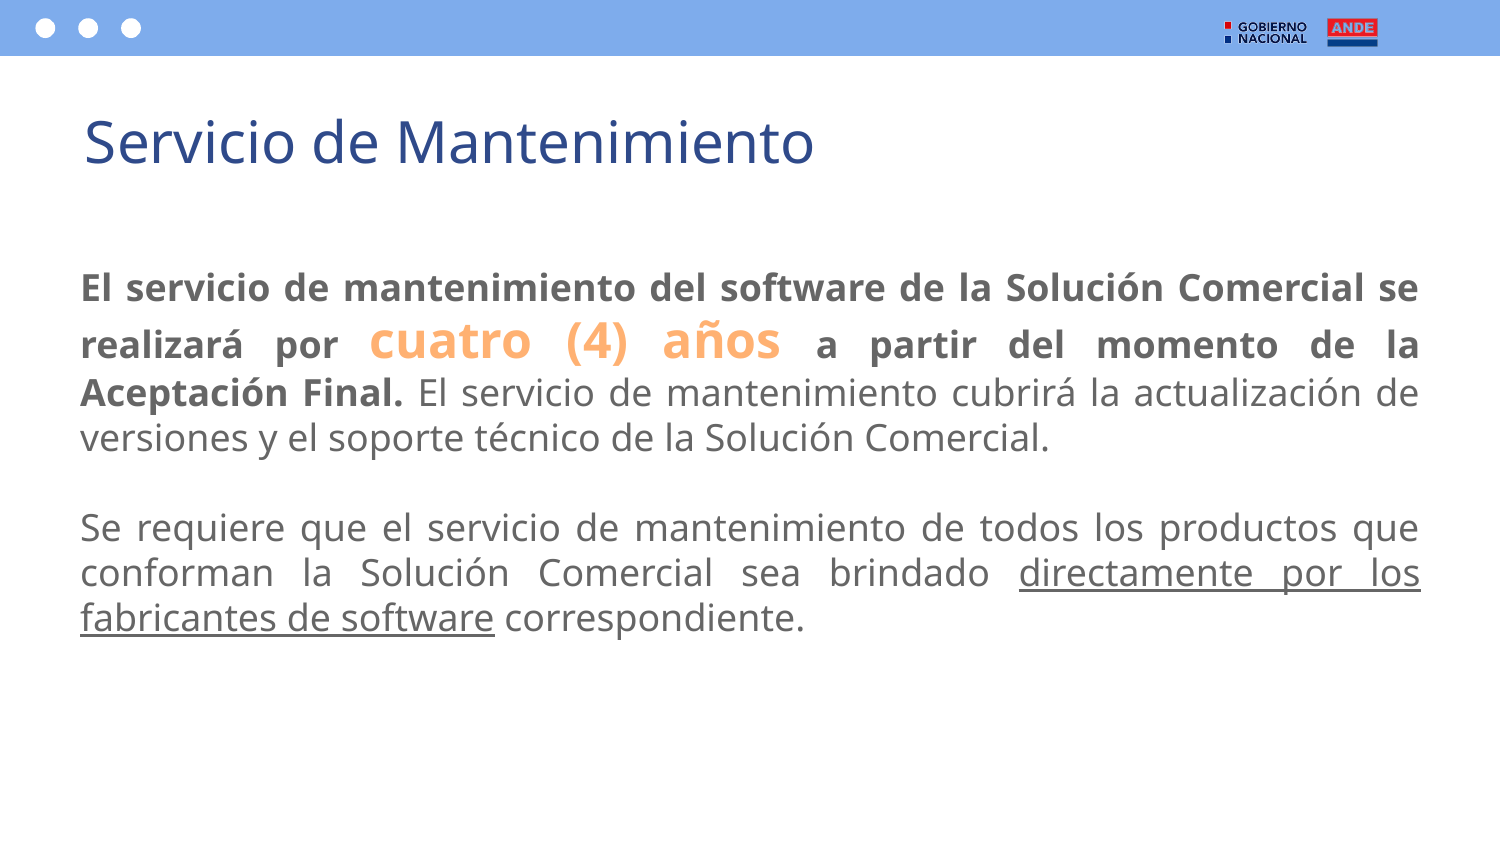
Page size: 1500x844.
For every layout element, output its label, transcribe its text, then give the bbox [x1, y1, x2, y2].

title Servicio de Mantenimiento [69, 90, 1336, 167]
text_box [1222, 5, 1378, 56]
text_box El servicio de mantenimiento del software de la Solución Comercial se realizará por cuatro (4) años a partir del momento de la Aceptación Final. El servicio de mantenimiento cubrirá la actualización de versiones y el soporte técnico de la Solución Comercial. Se requiere que el servicio de mantenimiento de todos los productos que conforman la Solución Comercial sea brindado directamente por los fabricantes de software correspondiente. [65, 256, 1436, 647]
